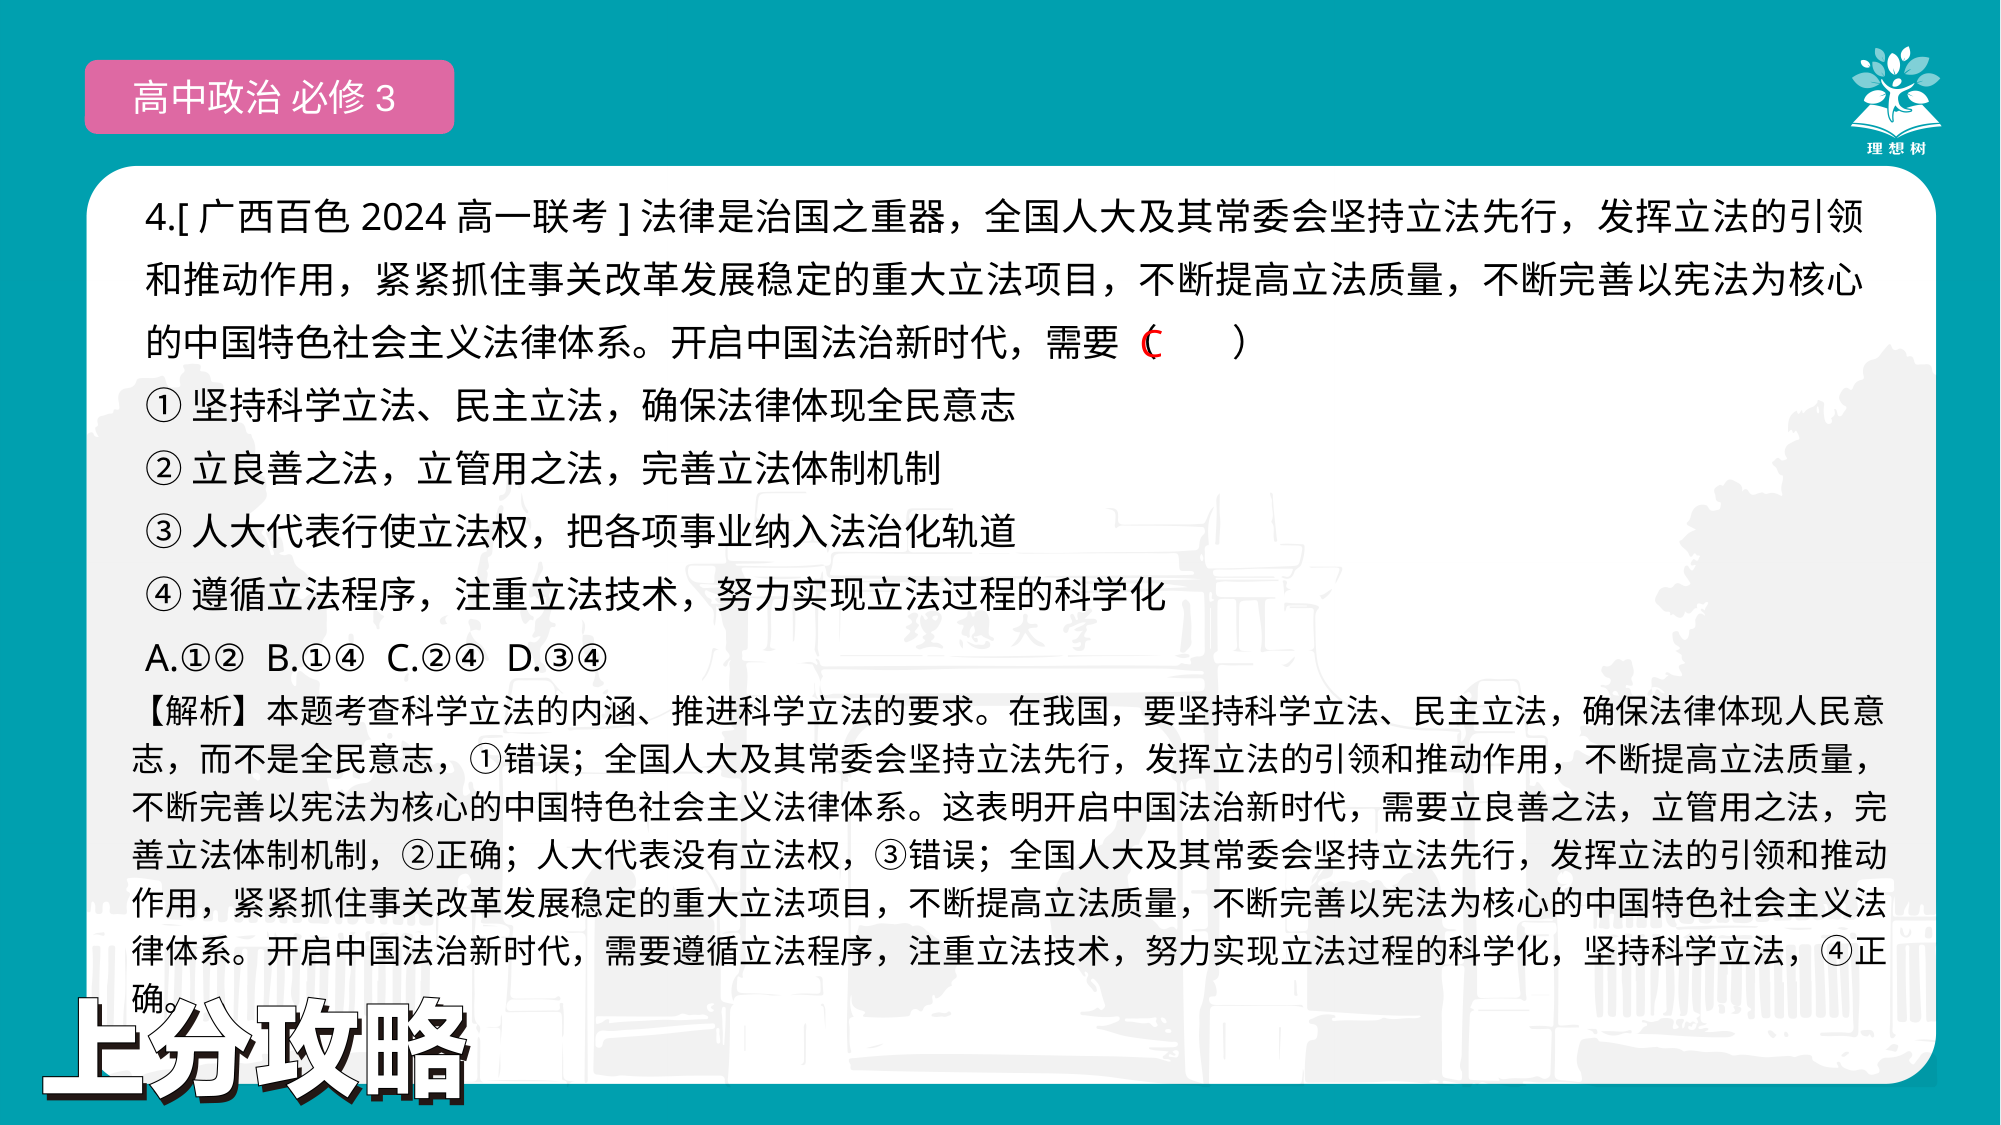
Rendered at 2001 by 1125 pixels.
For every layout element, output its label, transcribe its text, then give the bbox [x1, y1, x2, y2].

text_box 4.[广西百色2024高一联考]法律是治国之重器，全国人大及其常委会坚持立法先行，发挥立法的引领和推动作用，紧紧抓住事关改革发展稳定的重大立法项目，不断提高立法质量，不断完善以宪法为核心的中国特色社会主义法律体系。开启中国法治新时代，需要（ ） ①坚持科学立法、民主立法，确保法律体现全民意志 ②立良善之法，立管用之法，完善立法体制机制 ③人大代表行使立法权，把各项事业纳入法治化轨道 ④遵循立法程序，注重立法技术，努力实现立法过程的科学化 A.①② B.①④ C.②④ D.③④ [130, 168, 1880, 675]
picture [0, 0, 2001, 1125]
text_box 【解析】本题考查科学立法的内涵、推进科学立法的要求。在我国，要坚持科学立法、民主立法，确保法律体现人民意志，而不是全民意志，①错误；全国人大及其常委会坚持立法先行，发挥立法的引领和推动作用，不断提高立法质量，不断完善以宪法为核心的中国特色社会主义法律体系。这表明开启中国法治新时代，需要立良善之法，立管用之法，完善立法体制机制，②正确；人大代表没有立法权，③错误；全国人大及其常委会坚持立法先行，发挥立法的引领和推动作用，紧紧抓住事关改革发展稳定的重大立法项目，不断提高立法质量，不断完善以宪法为核心的中国特色社会主义法律体系。开启中国法治新时代，需要遵循立法程序，注重立法技术，努力实现立法过程的科学化，坚持科学立法，④正确。 [116, 675, 1903, 1026]
text_box 高中政治 必修3 [83, 58, 456, 135]
text_box C [1115, 290, 1232, 373]
